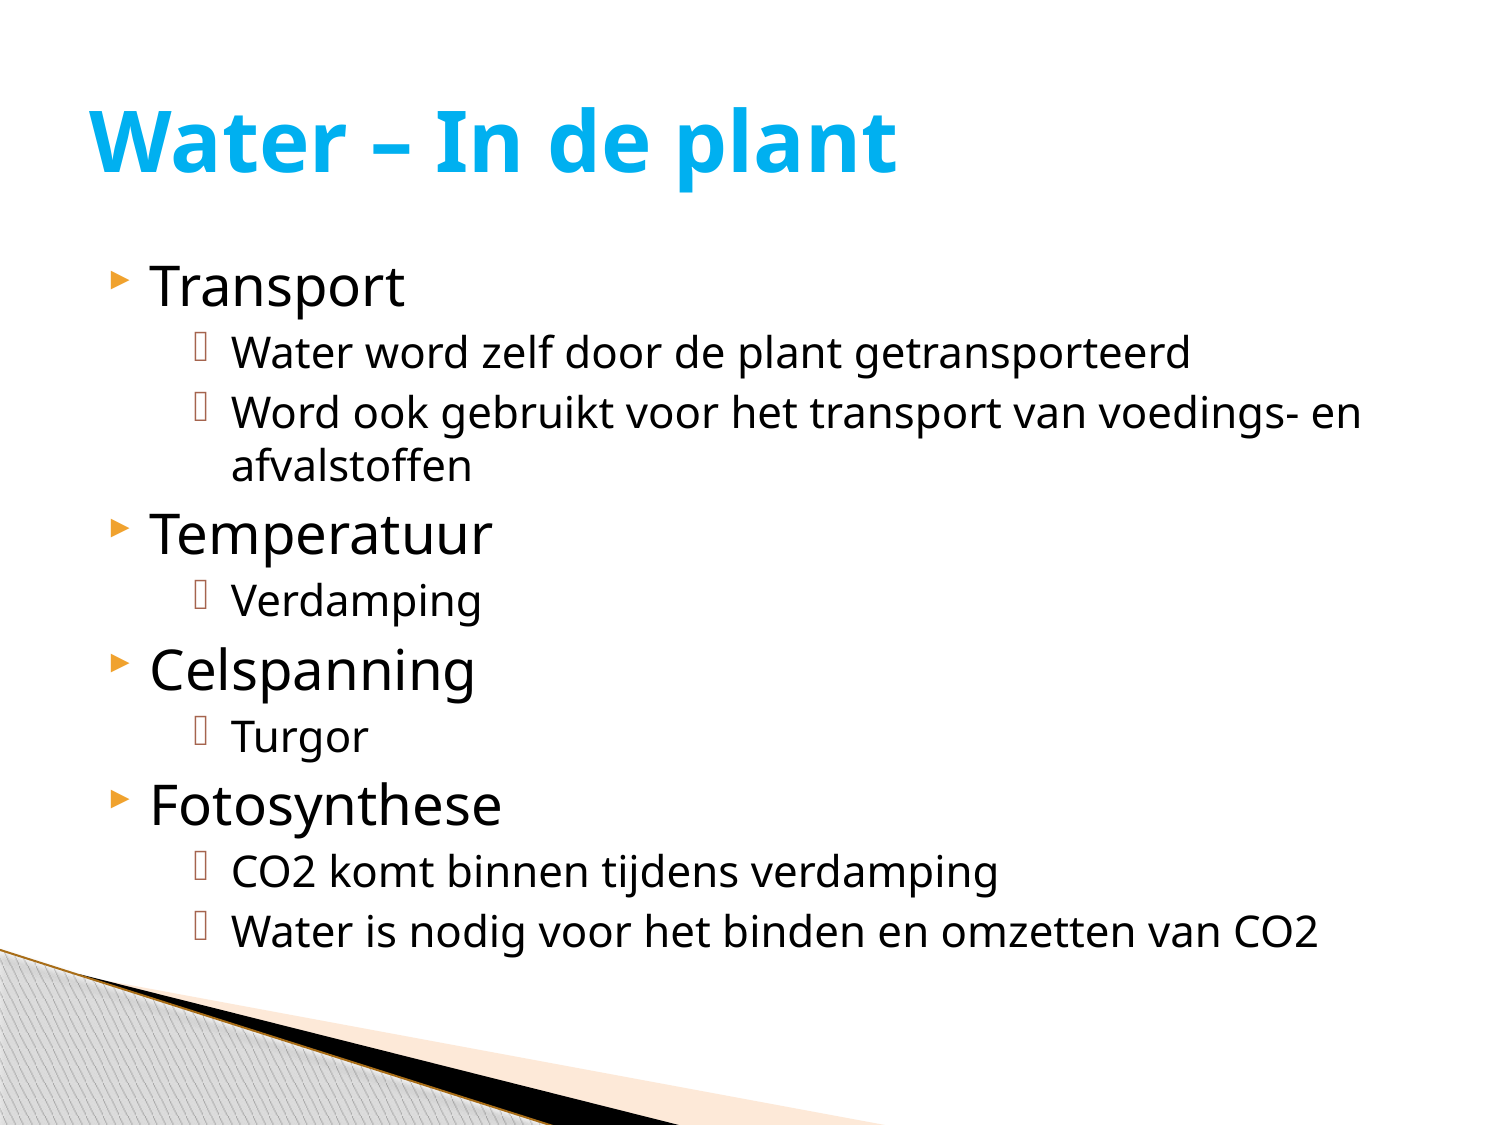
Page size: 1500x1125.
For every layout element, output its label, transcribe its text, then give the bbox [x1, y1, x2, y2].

title Water – In de plant [75, 45, 1425, 233]
list Transport Water word zelf door de plant getransporteerd Word ook gebruikt voor het transport van voedings- en afvalstoffen Temperatuur Verdamping Celspanning Turgor Fotosynthese CO2 komt binnen tijdens verdamping Water is nodig voor het binden en omzetten van CO2 [75, 243, 1425, 986]
